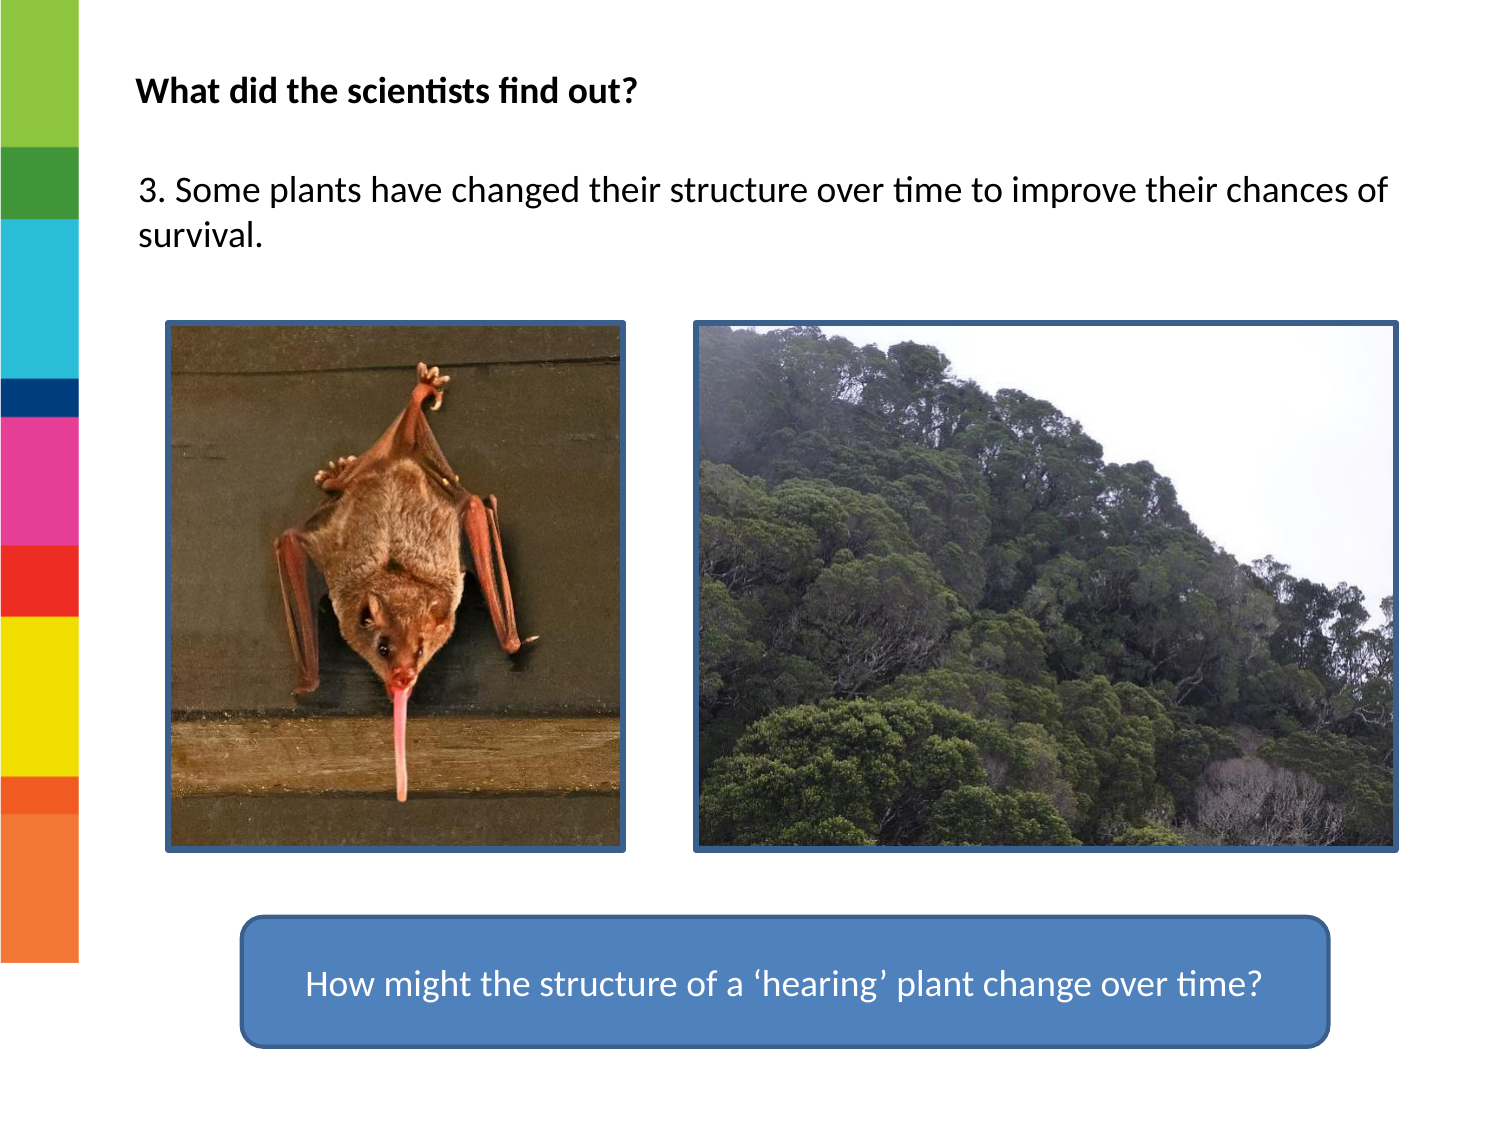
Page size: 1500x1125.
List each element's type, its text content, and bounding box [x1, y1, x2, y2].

picture [698, 325, 1393, 847]
text_box 3. Some plants have changed their structure over time to improve their chances of survival. [123, 157, 1447, 263]
text_box How might the structure of a ‘hearing’ plant change over time? [239, 914, 1331, 1049]
picture [1, 0, 78, 962]
text_box What did the scientists find out? [120, 58, 655, 119]
picture [170, 325, 621, 847]
